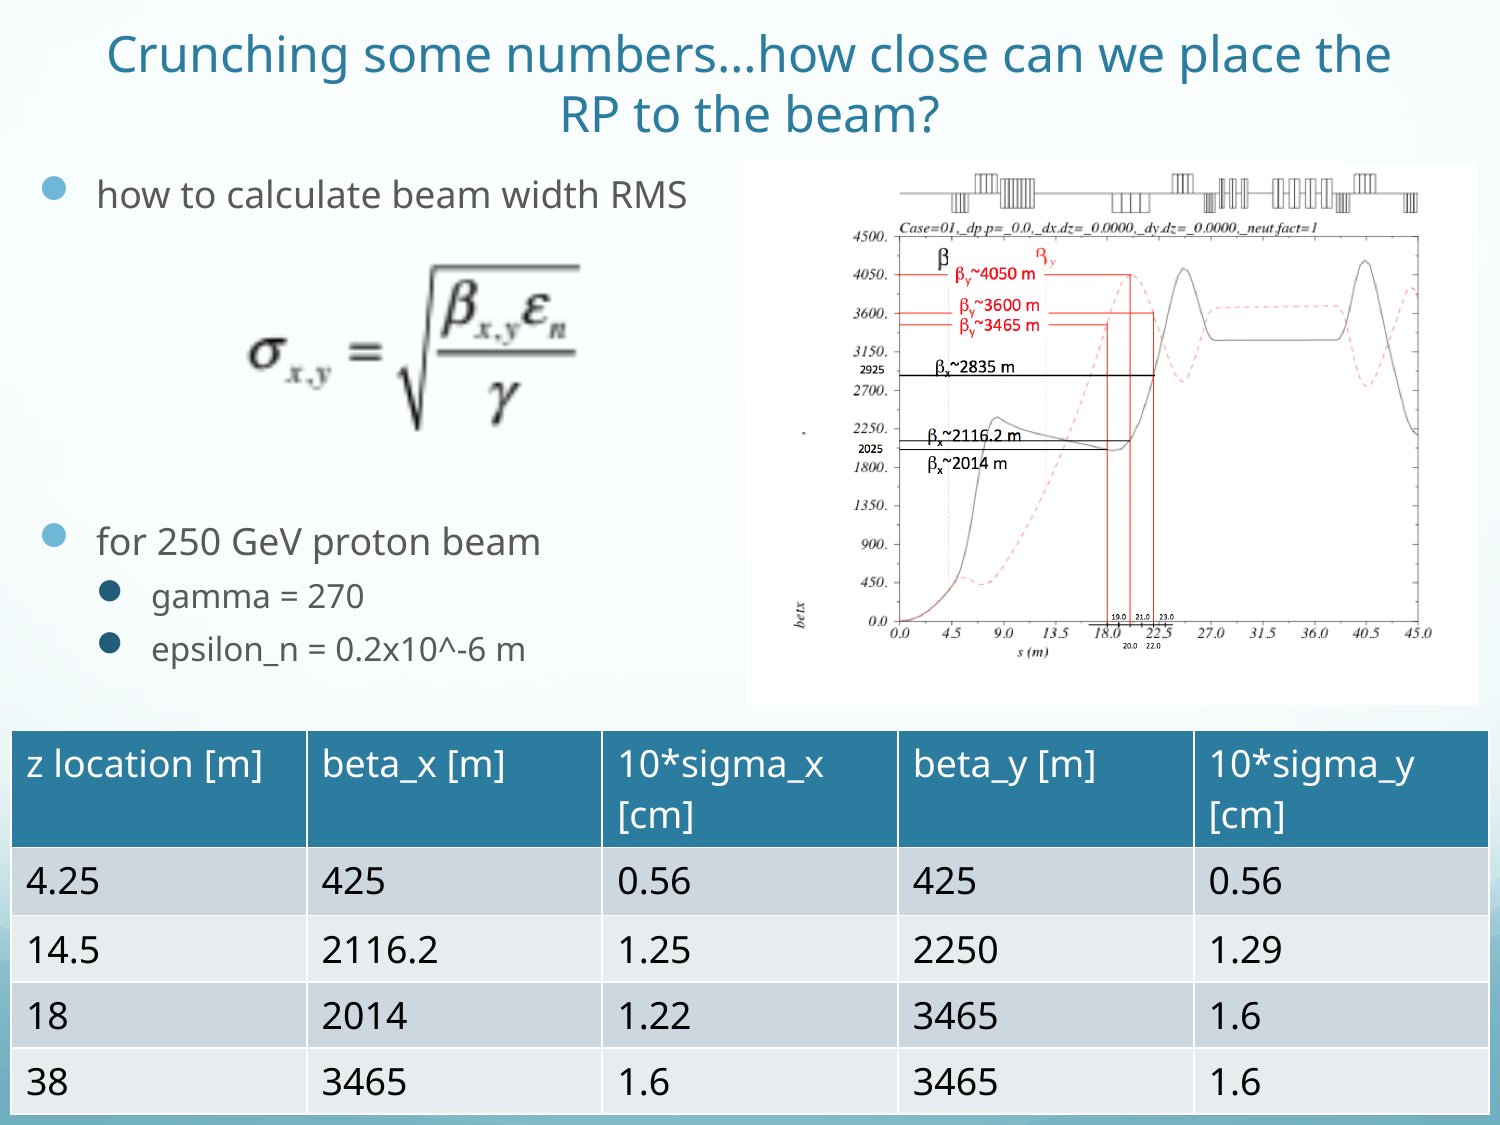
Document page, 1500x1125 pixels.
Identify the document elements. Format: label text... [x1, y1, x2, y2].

table_cell 425 [899, 848, 1193, 915]
table_cell 3465 [899, 983, 1193, 1047]
table_cell 1.6 [1195, 1049, 1488, 1113]
table_header 10*sigma_y [cm] [1195, 731, 1488, 847]
title Crunching some numbers…how close can we place the RP to the beam? [75, 60, 1425, 150]
table_header beta_y [m] [899, 731, 1193, 847]
table_cell 1.29 [1195, 916, 1488, 981]
table_cell 2250 [899, 916, 1193, 981]
table_cell 0.56 [603, 848, 897, 915]
table_cell 1.6 [1195, 983, 1488, 1047]
list how to calculate beam width RMS for 250 GeV proton beam gamma = 270 epsilon_n = 0.2x10^-6 m [23, 163, 818, 730]
table_cell 4.25 [12, 848, 306, 915]
table_cell 2014 [308, 983, 601, 1047]
table_cell 3465 [899, 1049, 1193, 1113]
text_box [241, 254, 585, 437]
table_header beta_x [m] [308, 731, 601, 847]
table_cell 1.6 [603, 1049, 897, 1113]
table_cell 3465 [308, 1049, 601, 1113]
table_cell 14.5 [12, 916, 306, 981]
table_cell 18 [12, 983, 306, 1047]
table_cell 1.22 [603, 983, 897, 1047]
table_header z location [m] [12, 731, 306, 847]
table_cell 38 [12, 1049, 306, 1113]
table_cell 2116.2 [308, 916, 601, 981]
table_header 10*sigma_x [cm] [603, 731, 897, 847]
picture [746, 161, 1478, 705]
table_cell 425 [308, 848, 601, 915]
table_cell 0.56 [1195, 848, 1488, 915]
table_cell 1.25 [603, 916, 897, 981]
